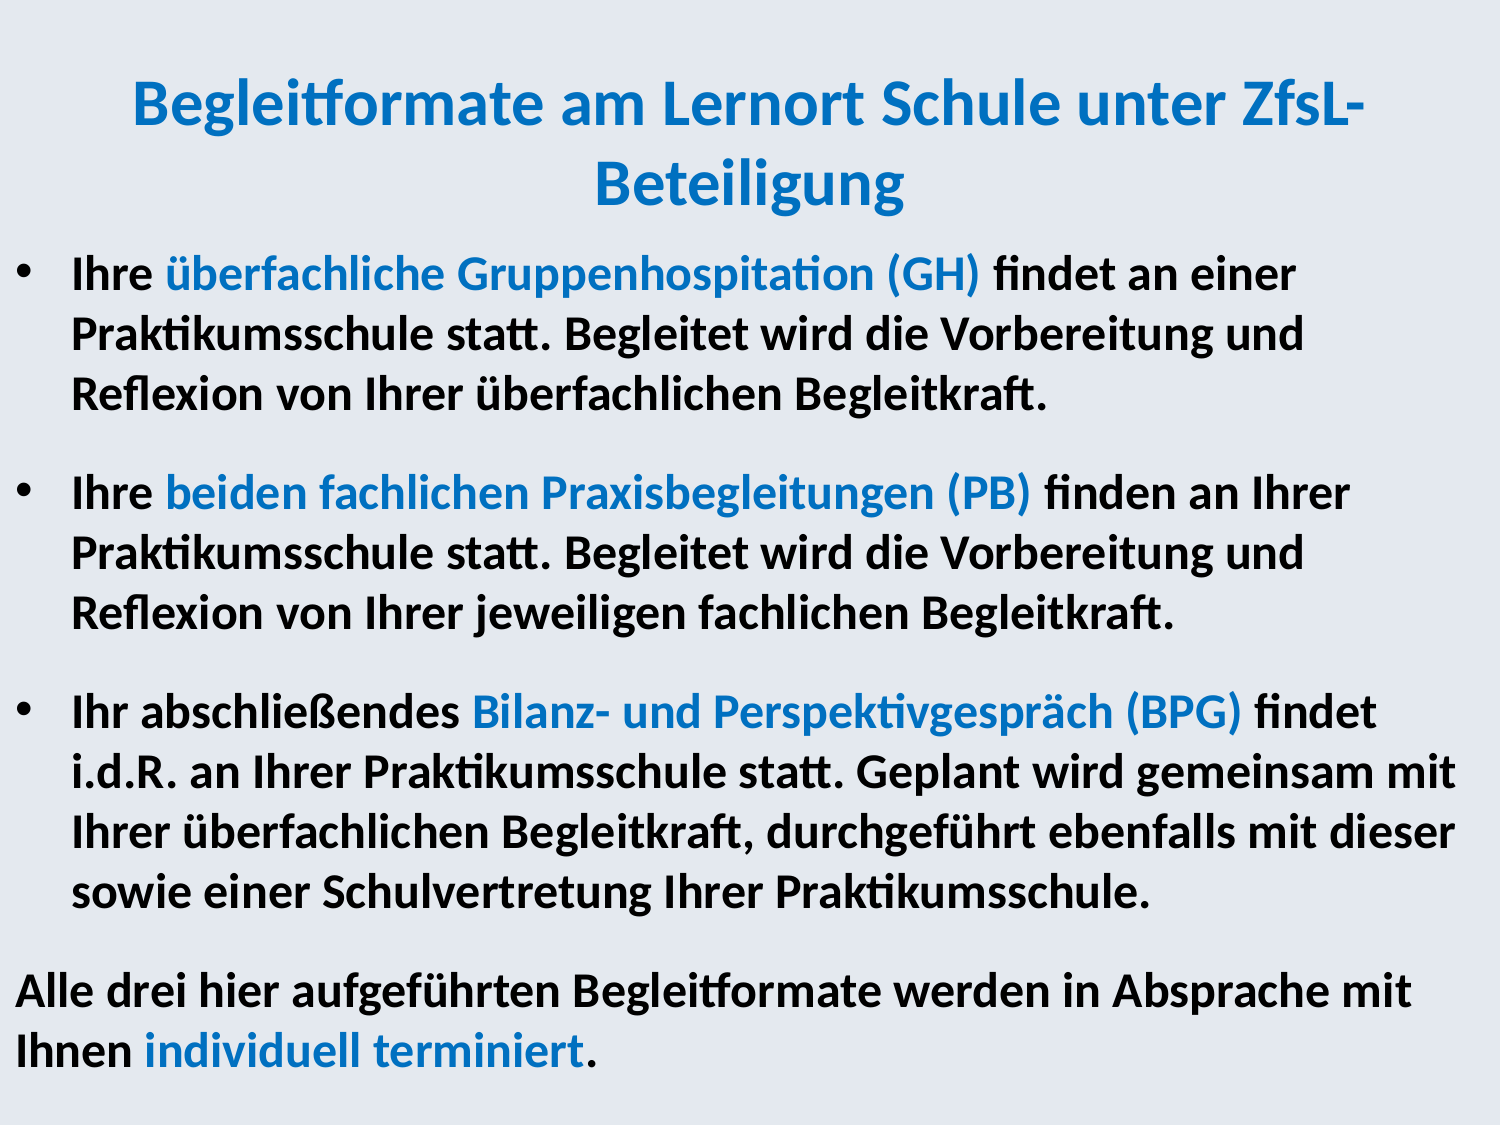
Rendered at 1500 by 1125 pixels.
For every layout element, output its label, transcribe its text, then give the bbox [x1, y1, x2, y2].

list Ihre überfachliche Gruppenhospitation (GH) findet an einer Praktikumsschule statt. Begleitet wird die Vorbereitung und Reflexion von Ihrer überfachlichen Begleitkraft. Ihre beiden fachlichen Praxisbegleitungen (PB) finden an Ihrer Praktikumsschule statt. Begleitet wird die Vorbereitung und Reflexion von Ihrer jeweiligen fachlichen Begleitkraft. Ihr abschließendes Bilanz- und Perspektivgespräch (BPG) findet i.d.R. an Ihrer Praktikumsschule statt. Geplant wird gemeinsam mit Ihrer überfachlichen Begleitkraft, durchgeführt ebenfalls mit dieser sowie einer Schulvertretung Ihrer Praktikumsschule. Alle drei hier aufgeführten Begleitformate werden in Absprache mit Ihnen individuell terminiert. [0, 232, 1500, 1125]
title Begleitformate am Lernort Schule unter ZfsL-Beteiligung [75, 45, 1425, 232]
